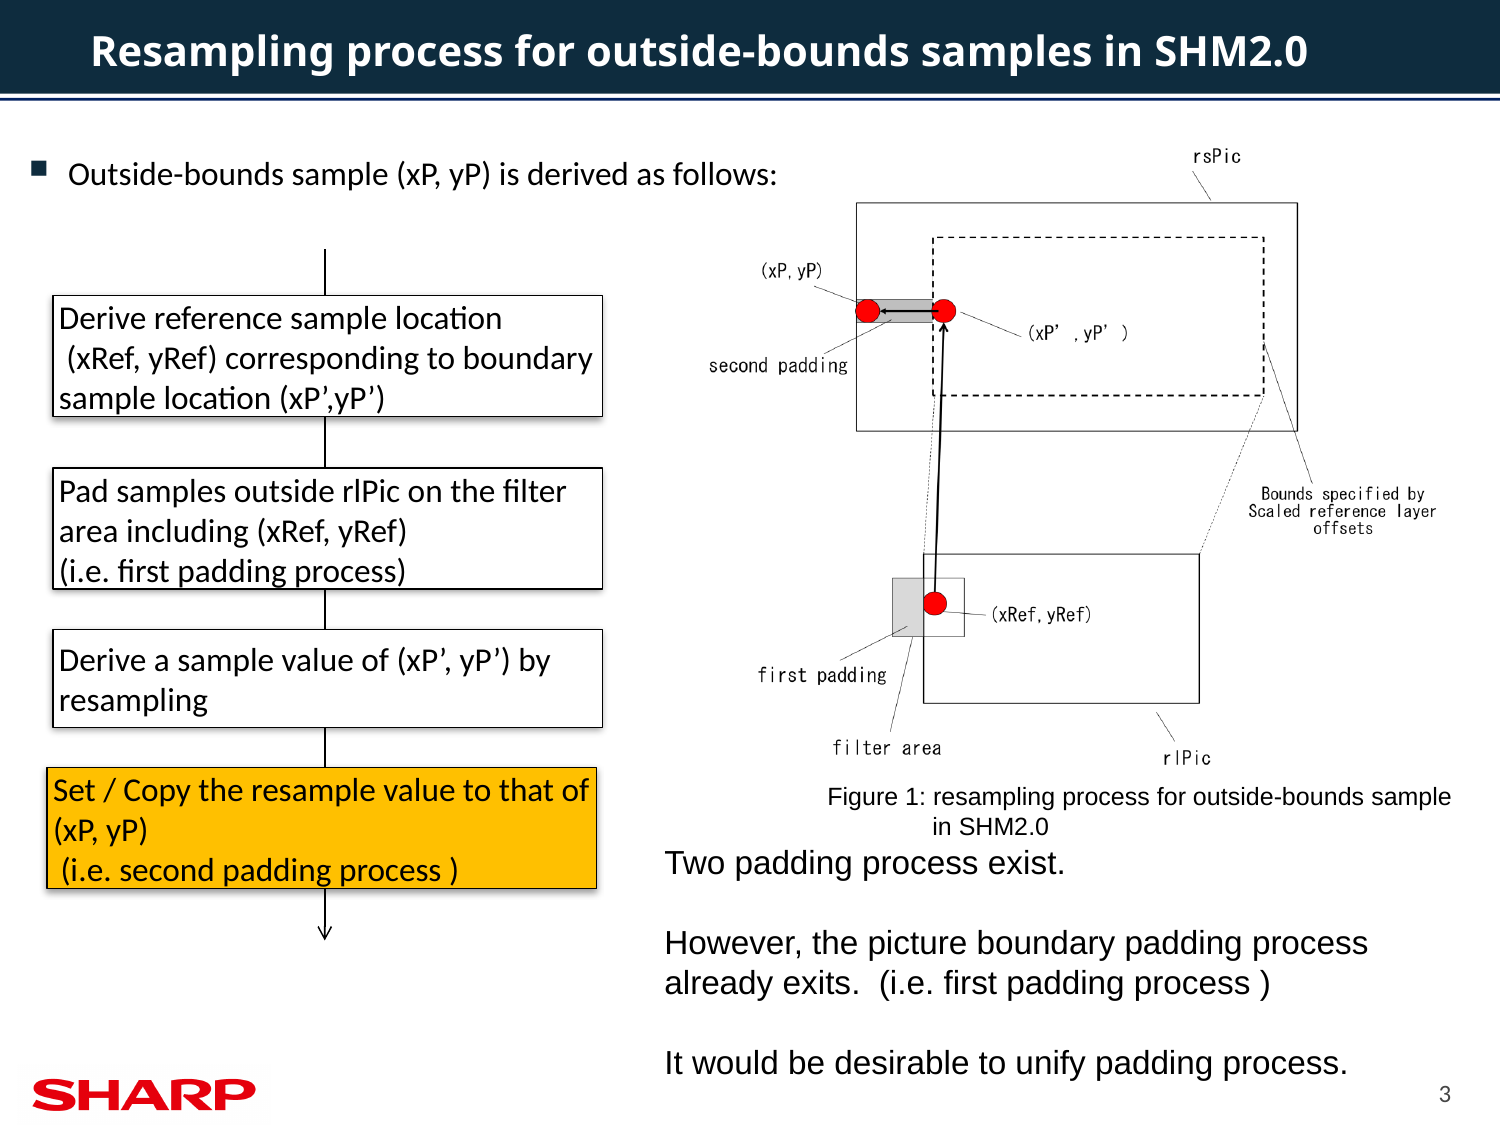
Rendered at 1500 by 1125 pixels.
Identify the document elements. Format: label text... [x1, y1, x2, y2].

picture [17, 1064, 271, 1125]
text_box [46, 249, 603, 941]
list Outside-bounds sample (xP, yP) is derived as follows: [0, 136, 821, 1059]
picture [696, 136, 1471, 770]
slide_number 3 [1345, 1062, 1467, 1108]
text_box Figure 1: resampling process for outside-bounds sample in SHM2.0 [821, 779, 1460, 847]
title Resampling process for outside-bounds samples in SHM2.0 [74, 15, 1426, 85]
text_box Two padding process exist. However, the picture boundary padding process already exits. (i.e. first padding process ) It would be desirable to unify padding process. [649, 834, 1400, 1089]
